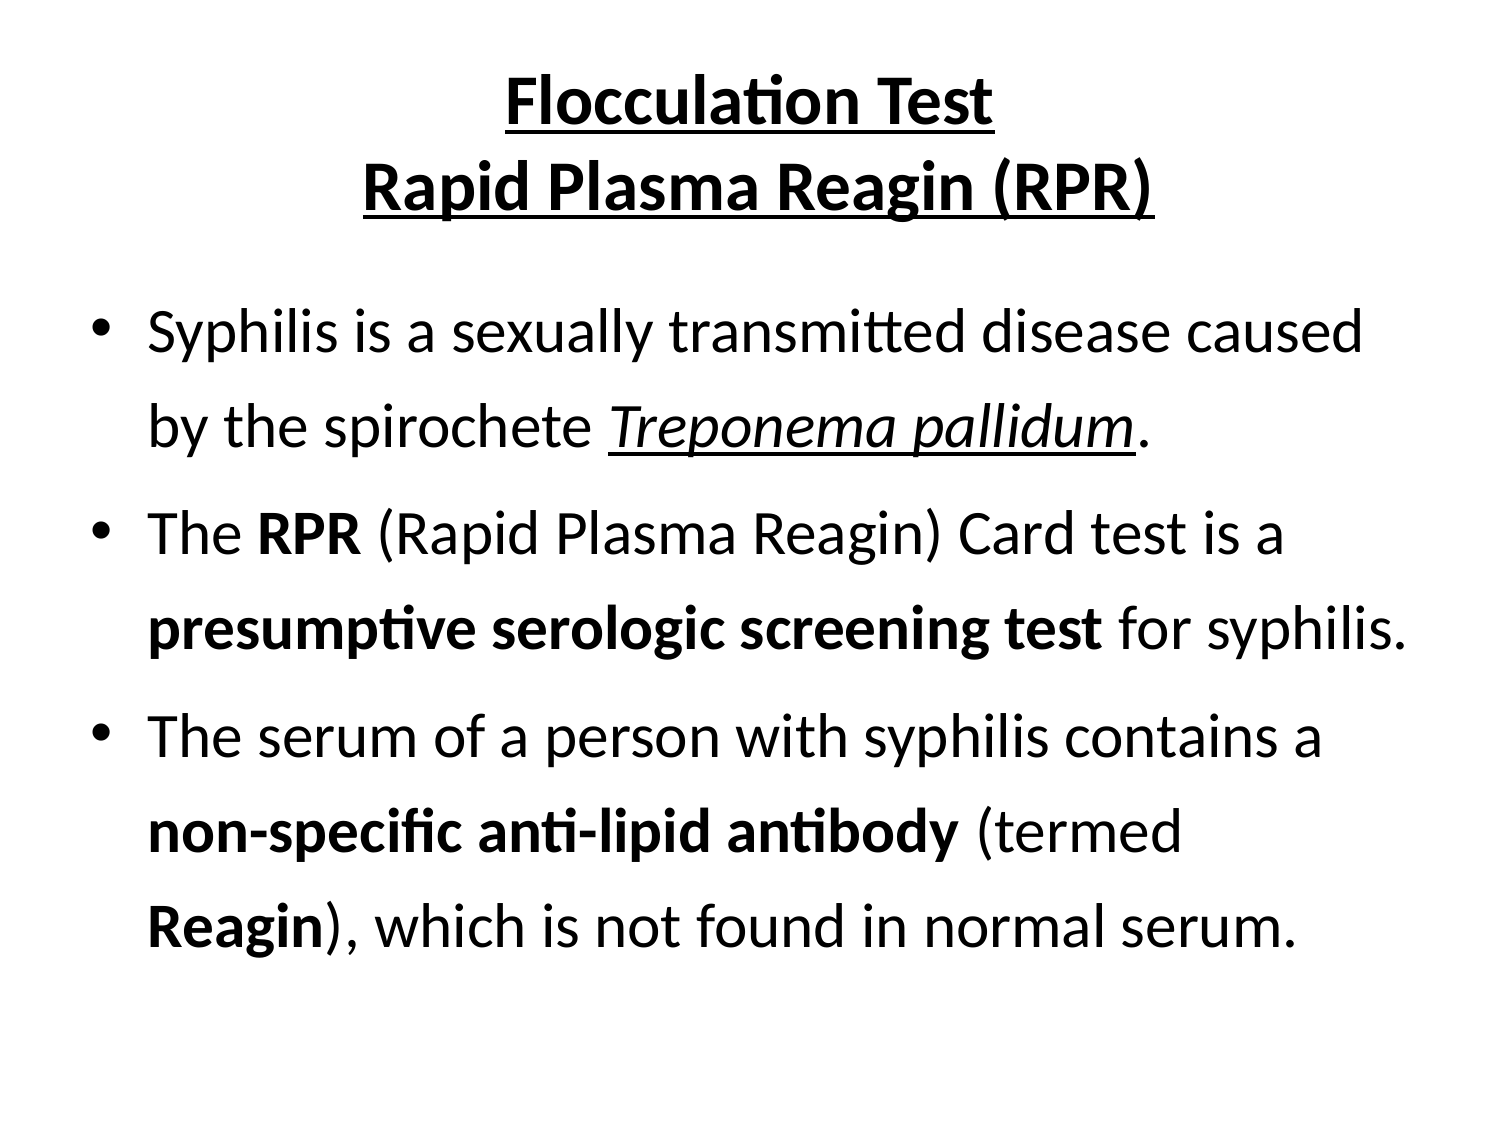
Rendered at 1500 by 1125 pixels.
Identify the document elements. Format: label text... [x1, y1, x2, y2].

list Syphilis is a sexually transmitted disease caused by the spirochete Treponema pallidum. The RPR (Rapid Plasma Reagin) Card test is a presumptive serologic screening test for syphilis. The serum of a person with syphilis contains a non-specific anti-lipid antibody (termed Reagin), which is not found in normal serum. [75, 262, 1425, 1005]
title Flocculation Test Rapid Plasma Reagin (RPR) [75, 45, 1425, 233]
